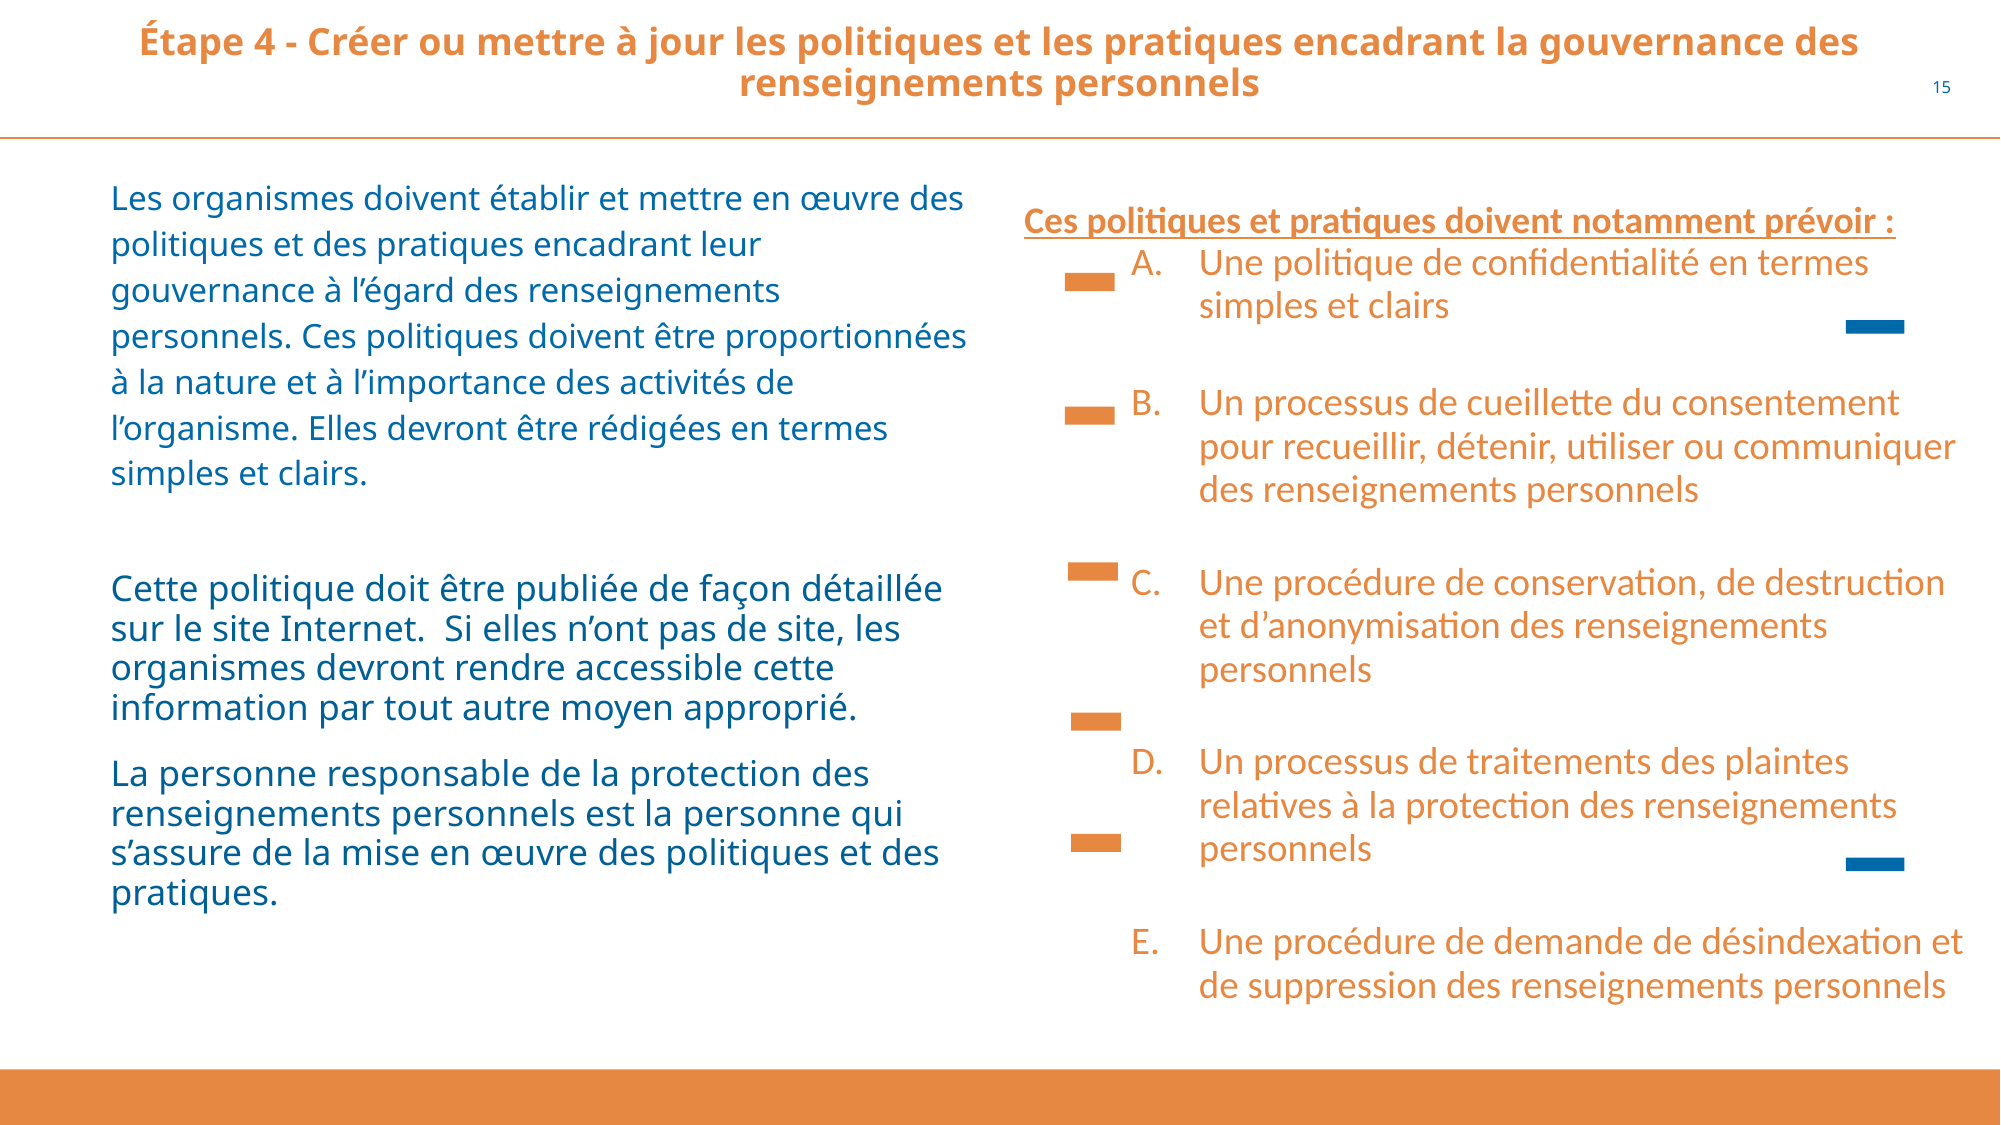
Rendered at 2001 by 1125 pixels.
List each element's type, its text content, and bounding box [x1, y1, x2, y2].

list Ces politiques et pratiques doivent notamment prévoir : [1009, 137, 1928, 250]
text_box [1068, 562, 1118, 581]
title Étape 4 - Créer ou mettre à jour les politiques et les pratiques encadrant la gouvernance des renseignements personnels [95, 31, 1905, 112]
list Les organismes doivent établir et mettre en œuvre des politiques et des pratiques encadrant leur gouvernance à l’égard des renseignements personnels. Ces politiques doivent être proportionnées à la nature et à l’importance des activités de l’organisme. Elles devront être rédigées en termes simples et clairs. [95, 163, 988, 408]
list Une politique de confidentialité en termes simples et clairs Un processus de cueillette du consentement pour recueillir, détenir, utiliser ou communiquer des renseignements personnels Une procédure de conservation, de destruction et d’anonymisation des renseignements personnels Un processus de traitements des plaintes relatives à la protection des renseignements personnels Une procédure de demande de désindexation et de suppression des renseignements personnels [1092, 233, 1985, 1036]
text_box [1064, 272, 1115, 292]
text_box [1071, 712, 1121, 731]
list Cette politique doit être publiée de façon détaillée sur le site Internet. Si elles n’ont pas de site, les organismes devront rendre accessible cette information par tout autre moyen approprié. La personne responsable de la protection des renseignements personnels est la personne qui s’assure de la mise en œuvre des politiques et des pratiques. [95, 562, 988, 1014]
text_box [1071, 833, 1121, 852]
text_box [1064, 406, 1115, 425]
slide_number 15 [1889, 67, 1967, 109]
